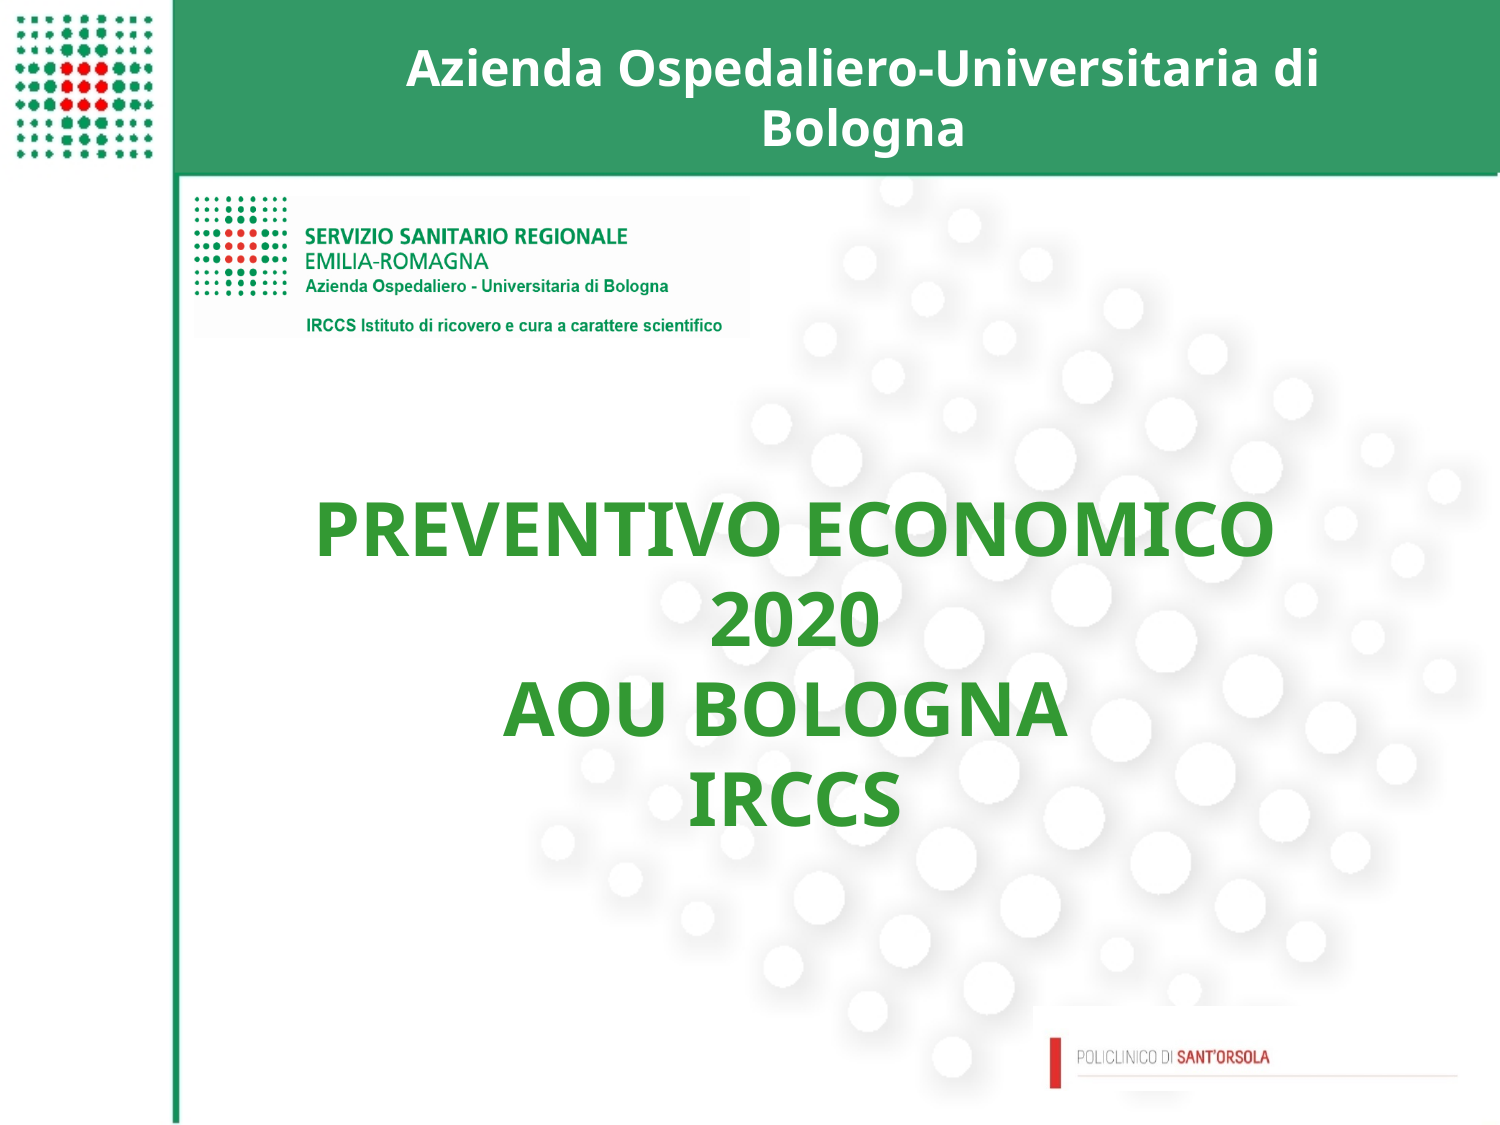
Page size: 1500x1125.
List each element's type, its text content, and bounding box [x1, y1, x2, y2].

picture [0, 0, 1500, 1125]
text_box PREVENTIVO ECONOMICO 2020 AOU BOLOGNA IRCCS [277, 397, 1315, 996]
text_box Azienda Ospedaliero-Universitaria di Bologna [315, 75, 1412, 118]
